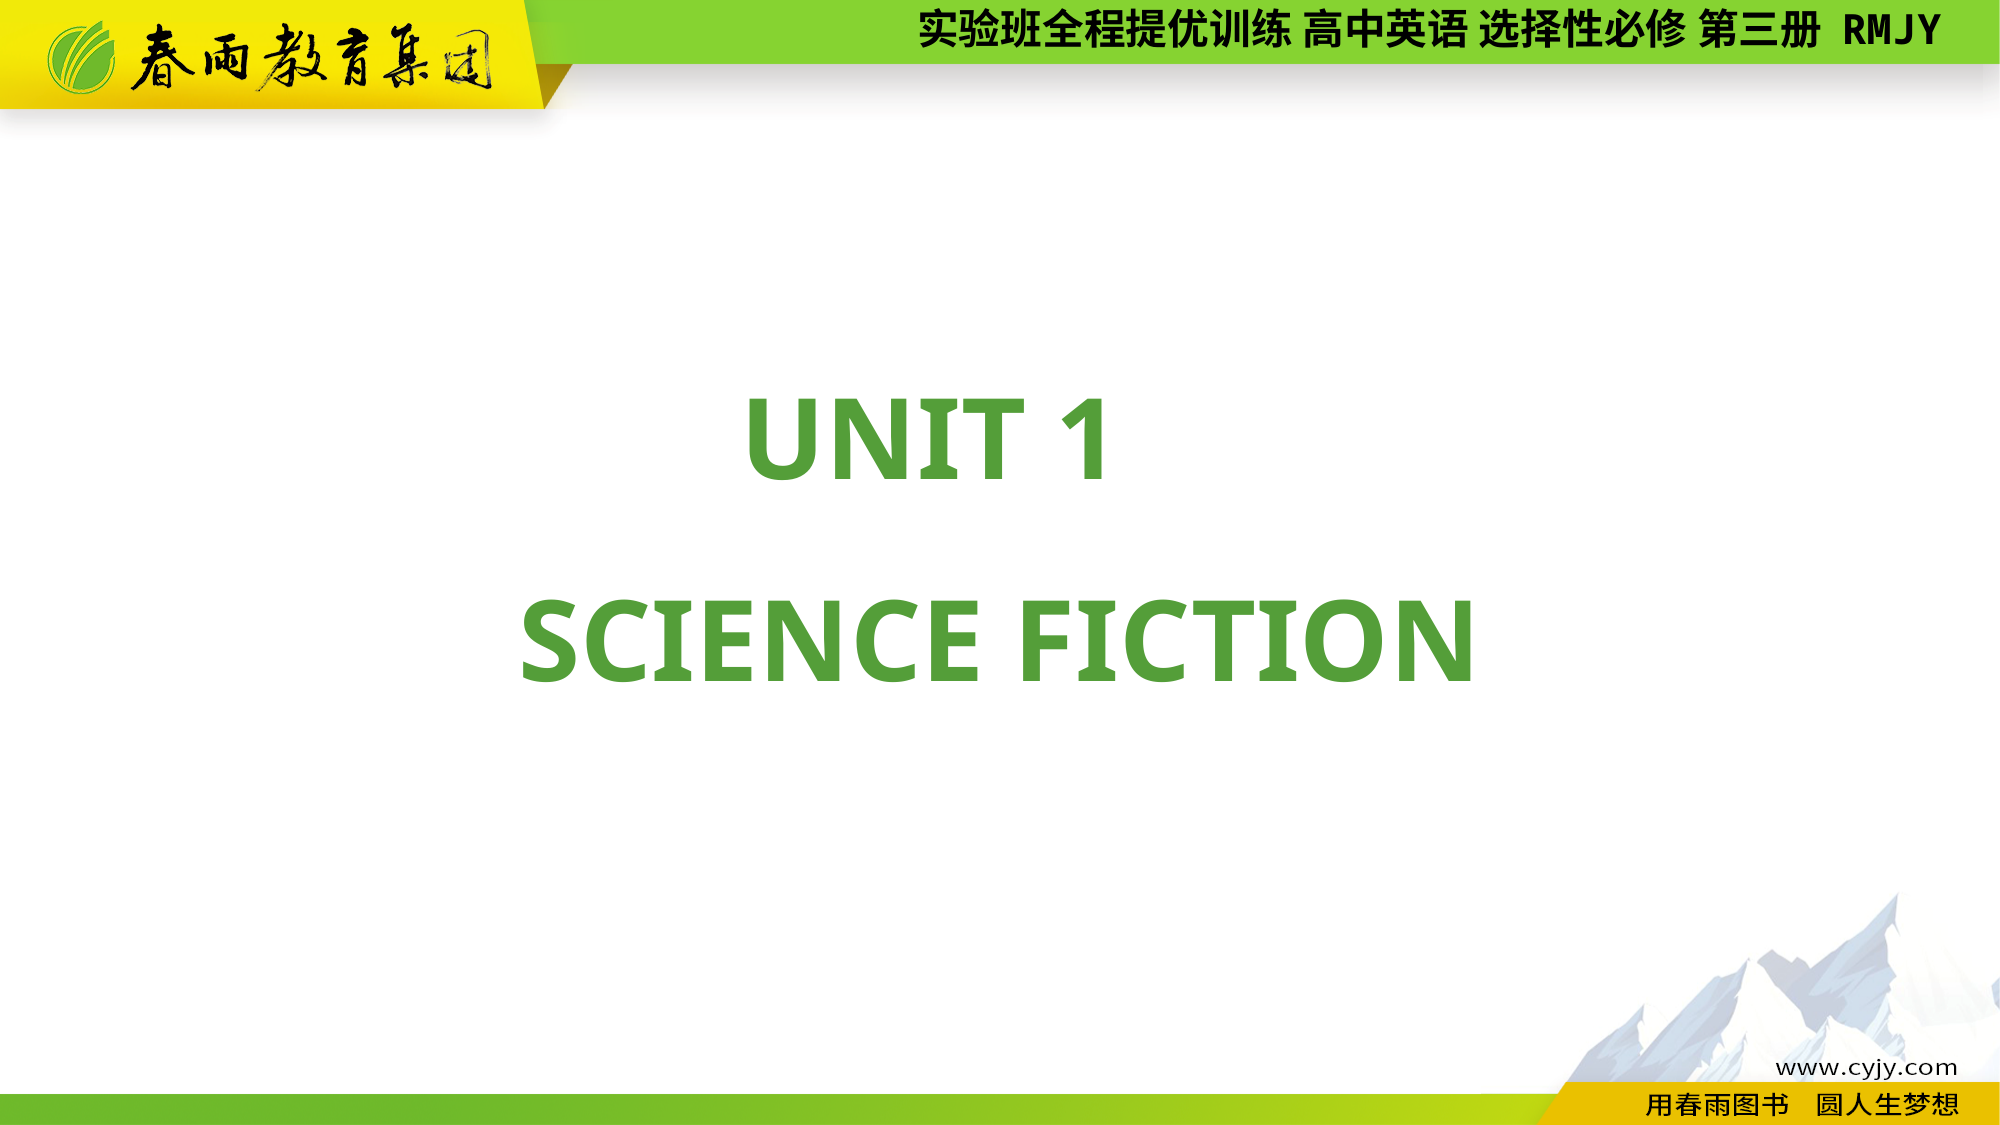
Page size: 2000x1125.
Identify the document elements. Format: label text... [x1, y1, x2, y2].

text_box UNIT 1 SCIENCE FICTION [54, 291, 1946, 712]
picture [0, 0, 2000, 1125]
